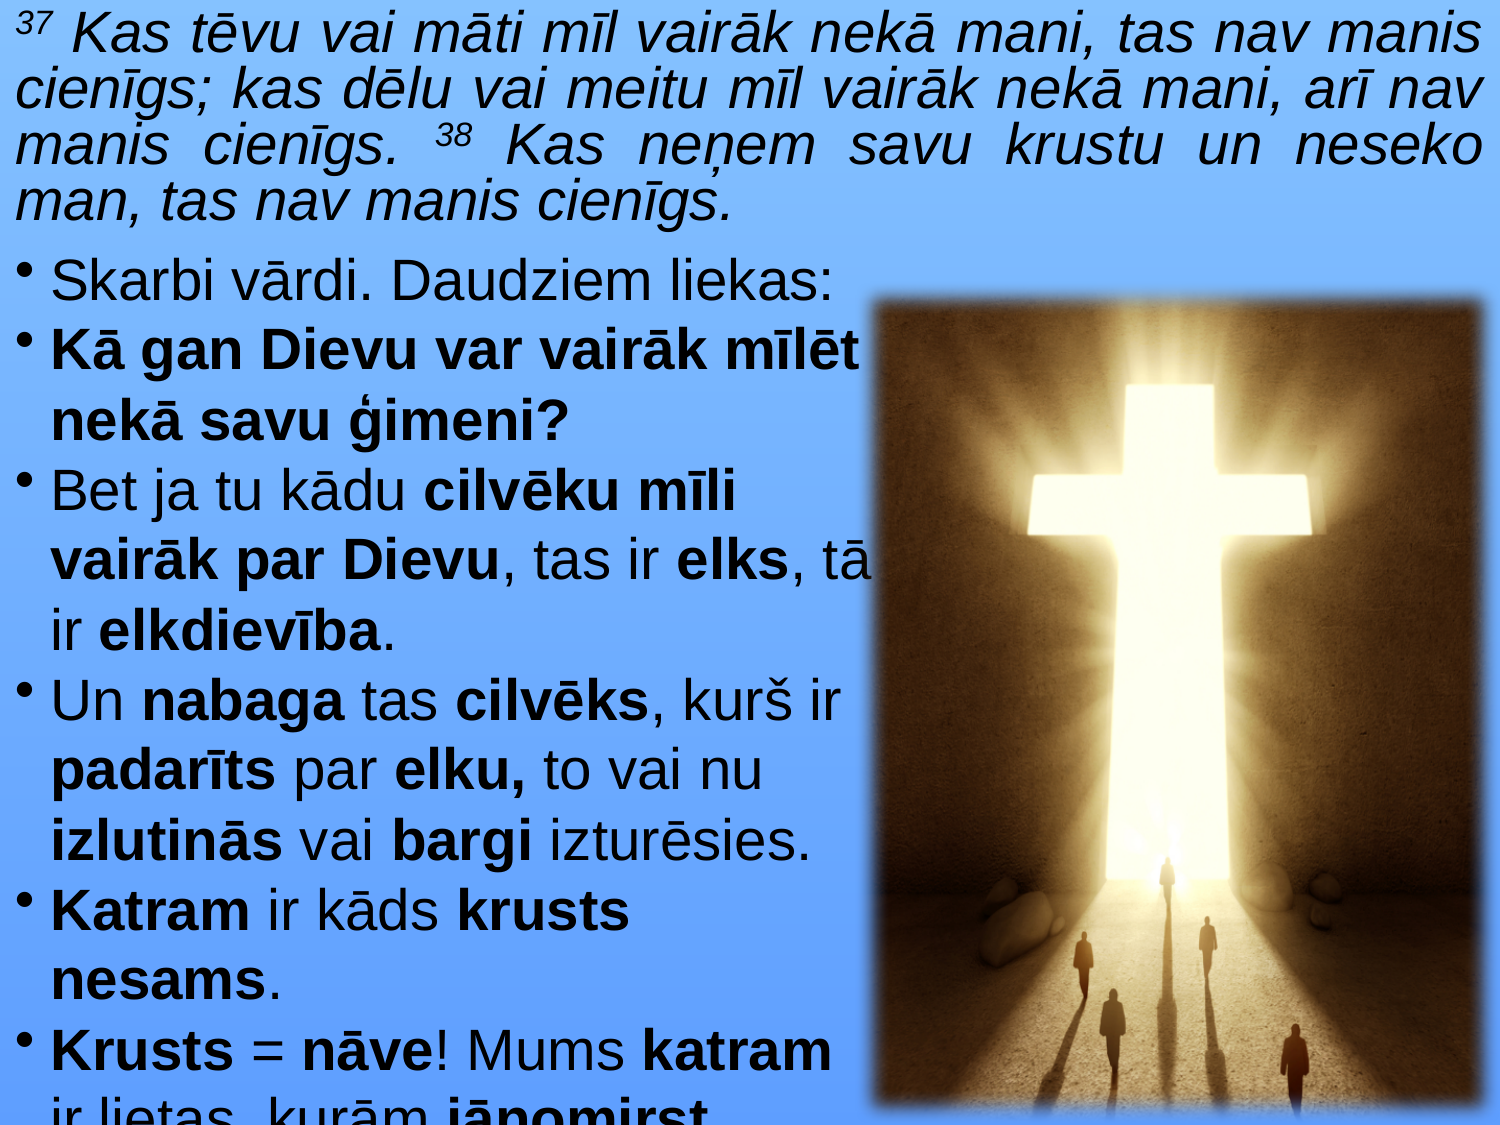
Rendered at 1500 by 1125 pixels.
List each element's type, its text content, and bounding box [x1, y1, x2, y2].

picture [855, 280, 1500, 1125]
list 37 Kas tēvu vai māti mīl vairāk nekā mani, tas nav manis cienīgs; kas dēlu vai meitu mīl vairāk nekā mani, arī nav manis cienīgs. 38 Kas neņem savu krustu un neseko man, tas nav manis cienīgs. [0, 0, 1500, 178]
text_box Skarbi vārdi. Daudziem liekas: Kā gan Dievu var vairāk mīlēt nekā savu ģimeni? Bet ja tu kādu cilvēku mīli vairāk par Dievu, tas ir elks, tā ir elkdievība. Un nabaga tas cilvēks, kurš ir padarīts par elku, to vai nu izlutinās vai bargi izturēsies. Katram ir kāds krusts nesams. Krusts = nāve! Mums katram ir lietas, kurām jānomirst. [0, 234, 891, 1125]
